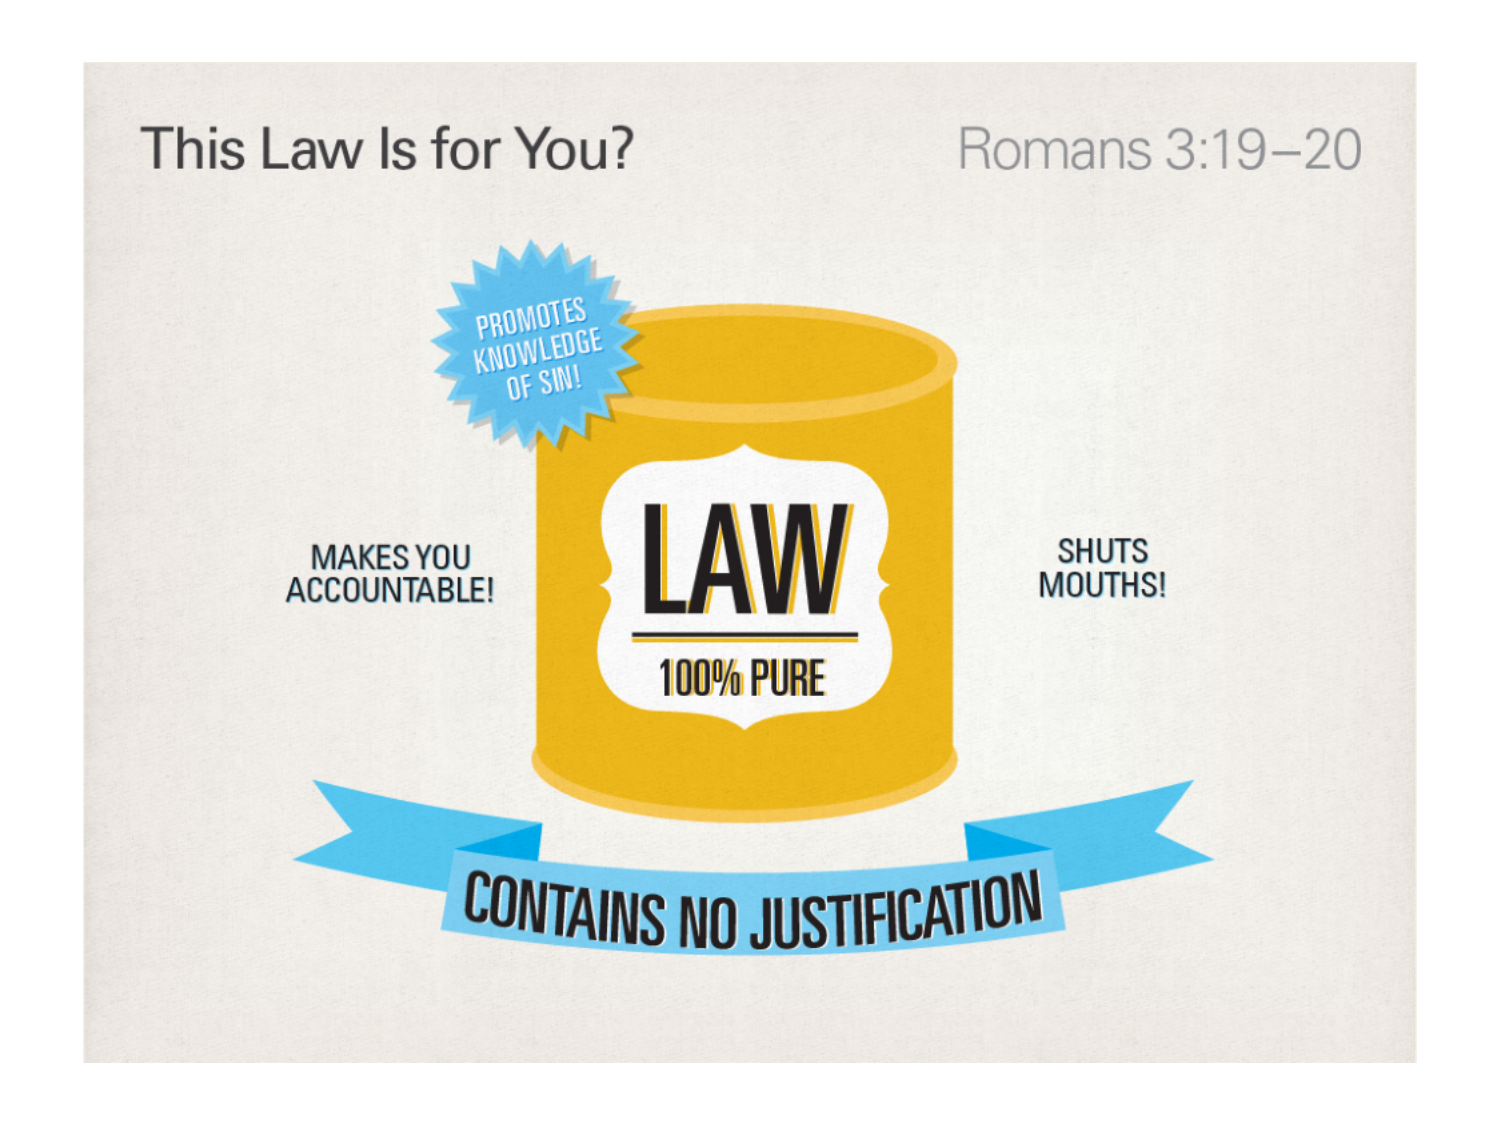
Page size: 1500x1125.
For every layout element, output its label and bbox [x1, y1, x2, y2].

picture [83, 62, 1417, 1063]
